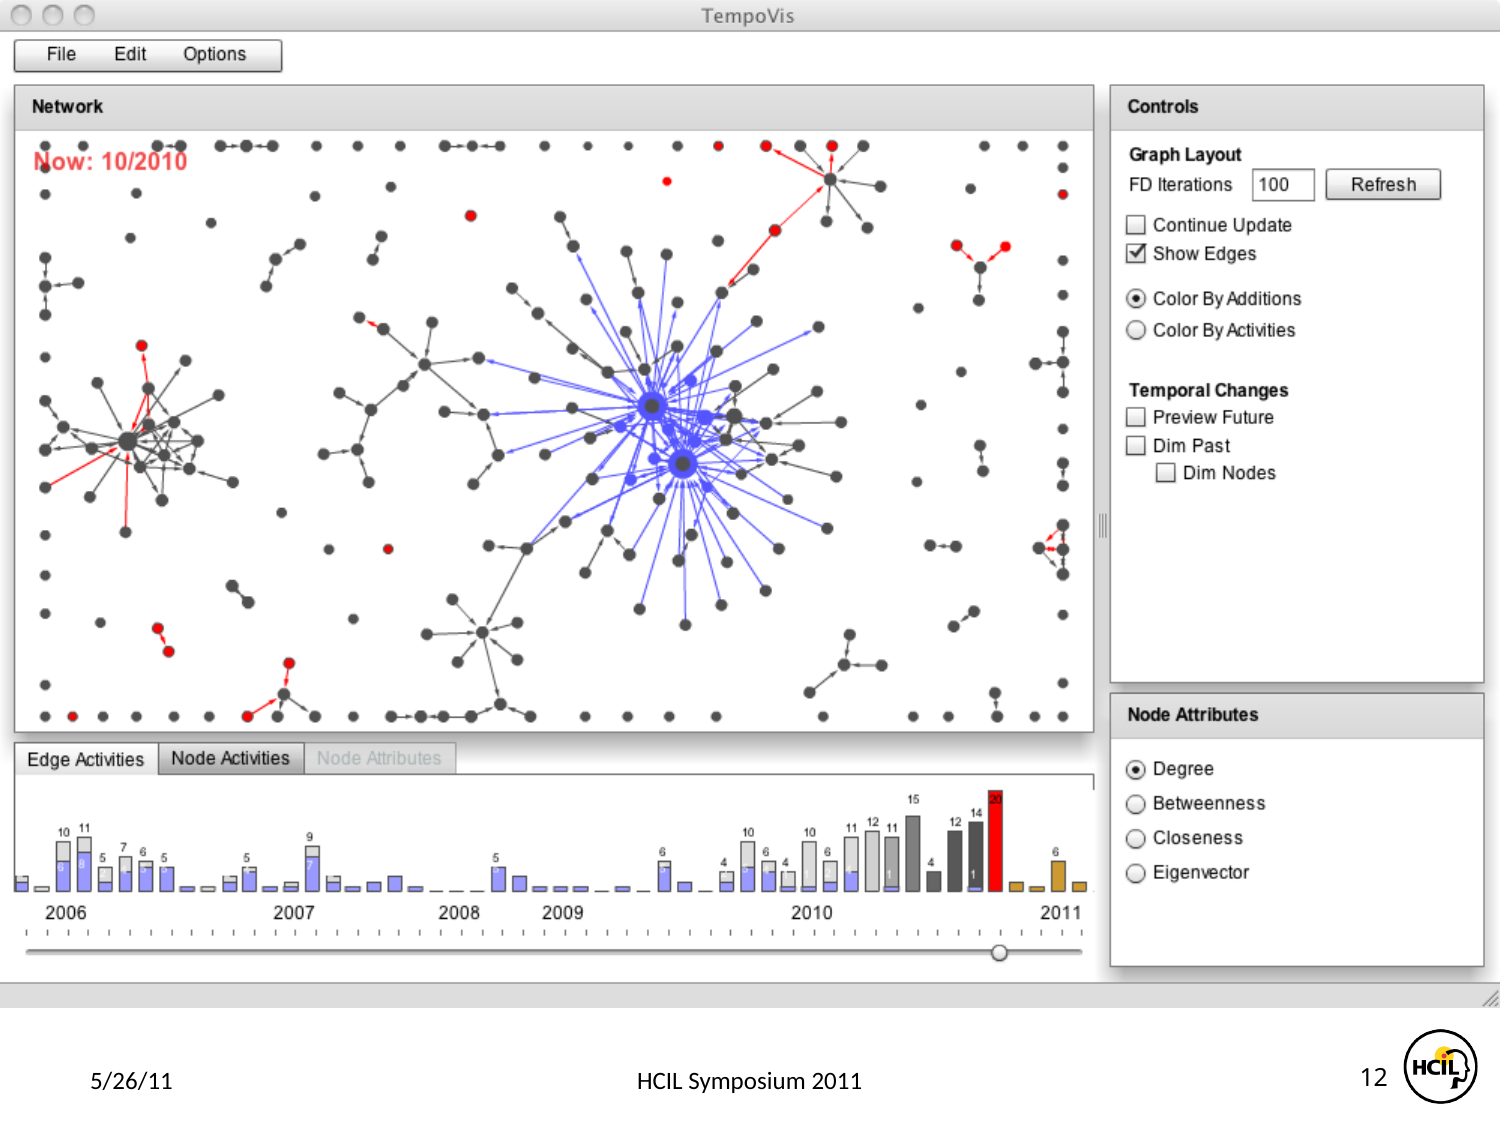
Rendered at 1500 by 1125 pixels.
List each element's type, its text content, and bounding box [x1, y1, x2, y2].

slide_number 11 [1074, 1042, 1404, 1103]
picture [1403, 1029, 1478, 1104]
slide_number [74, 1042, 426, 1103]
picture [0, 0, 1500, 1009]
footer HCIL Symposium 2011 [512, 1042, 988, 1103]
